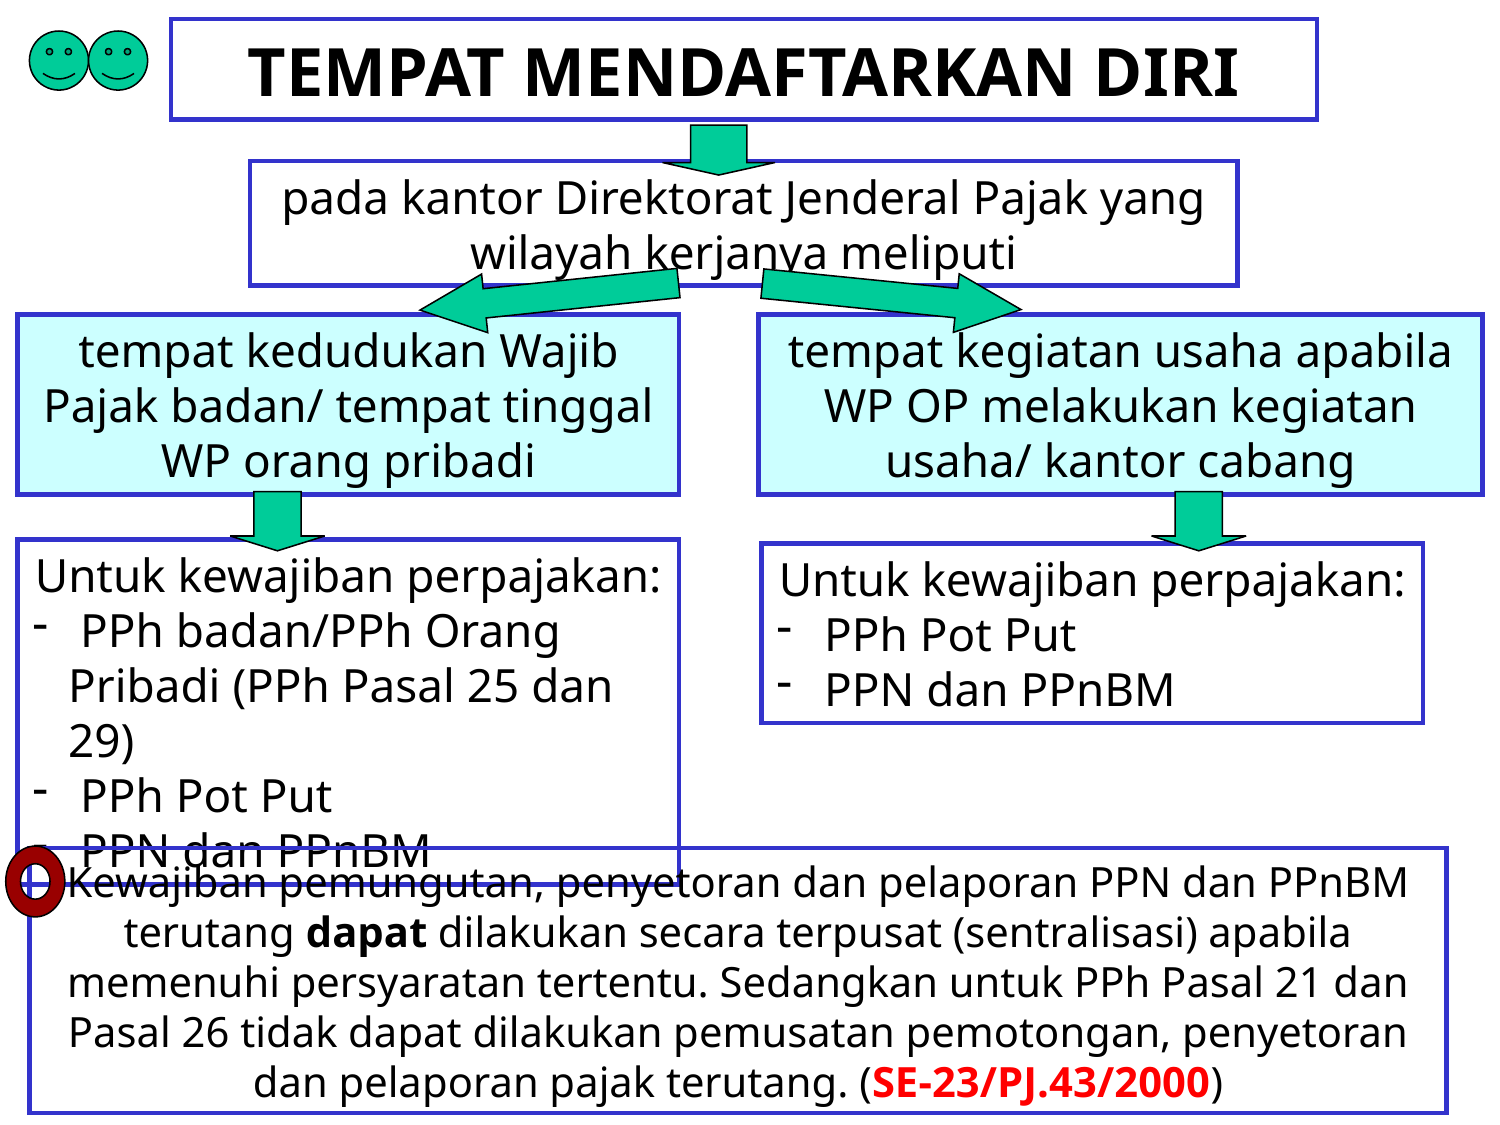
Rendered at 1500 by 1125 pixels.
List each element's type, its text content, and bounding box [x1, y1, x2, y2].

text_box Untuk kewajiban perpajakan: PPh Pot Put PPN dan PPnBM [761, 543, 1424, 724]
text_box pada kantor Direktorat Jenderal Pajak yang wilayah kerjanya meliputi [249, 160, 1238, 286]
text_box [230, 491, 325, 551]
text_box tempat kedudukan Wajib Pajak badan/ tempat tinggal WP orang pribadi [17, 314, 680, 495]
text_box Kewajiban pemungutan, penyetoran dan pelaporan PPN dan PPnBM terutang dapat dilakukan secara terpusat (sentralisasi) apabila memenuhi persyaratan tertentu. Sedangkan untuk PPh Pasal 21 dan Pasal 26 tidak dapat dilakukan pemusatan pemotongan, penyetoran dan pelaporan pajak terutang. (SE-23/PJ.43/2000) [29, 847, 1447, 1113]
text_box Untuk kewajiban perpajakan: PPh badan/PPh Orang Pribadi (PPh Pasal 25 dan 29) PPh Pot Put PPN dan PPnBM [17, 539, 680, 852]
text_box [1151, 491, 1247, 551]
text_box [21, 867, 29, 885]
title TEMPAT MENDAFTARKAN DIRI [170, 18, 1318, 120]
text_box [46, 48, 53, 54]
text_box [760, 268, 1022, 333]
text_box tempat kegiatan usaha apabila WP OP melakukan kegiatan usaha/ kantor cabang [758, 314, 1483, 495]
text_box [420, 268, 681, 333]
text_box [5, 846, 65, 917]
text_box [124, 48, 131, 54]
text_box [88, 31, 148, 91]
text_box [29, 31, 88, 91]
text_box [662, 125, 775, 176]
